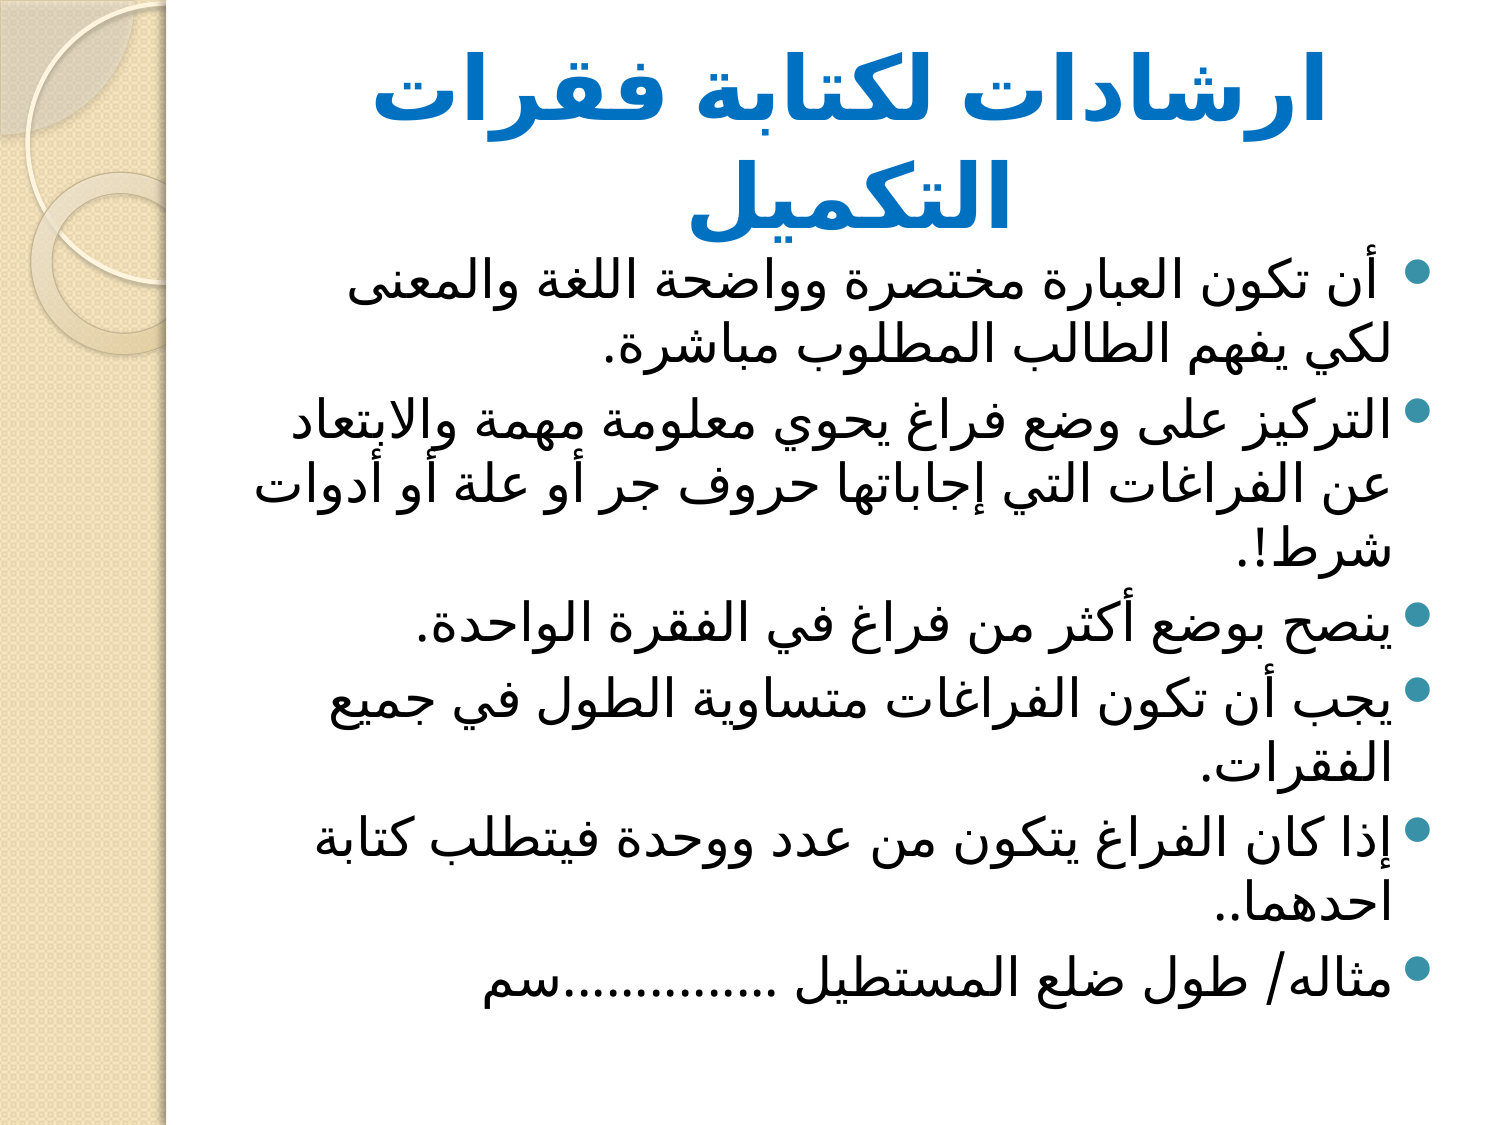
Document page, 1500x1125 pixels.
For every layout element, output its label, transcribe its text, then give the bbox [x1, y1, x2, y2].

title ارشادات لكتابة فقرات التكميل [235, 45, 1466, 233]
list أن تكون العبارة مختصرة وواضحة اللغة والمعنى لكي يفهم الطالب المطلوب مباشرة. التركيز على وضع فراغ يحوي معلومة مهمة والابتعاد عن الفراغات التي إجاباتها حروف جر أو علة أو أدوات شرط!. ينصح بوضع أكثر من فراغ في الفقرة الواحدة. يجب أن تكون الفراغات متساوية الطول في جميع الفقرات. إذا كان الفراغ يتكون من عدد ووحدة فيتطلب كتابة احدهما.. مثاله/ طول ضلع المستطيل ...............سم [235, 237, 1466, 1025]
